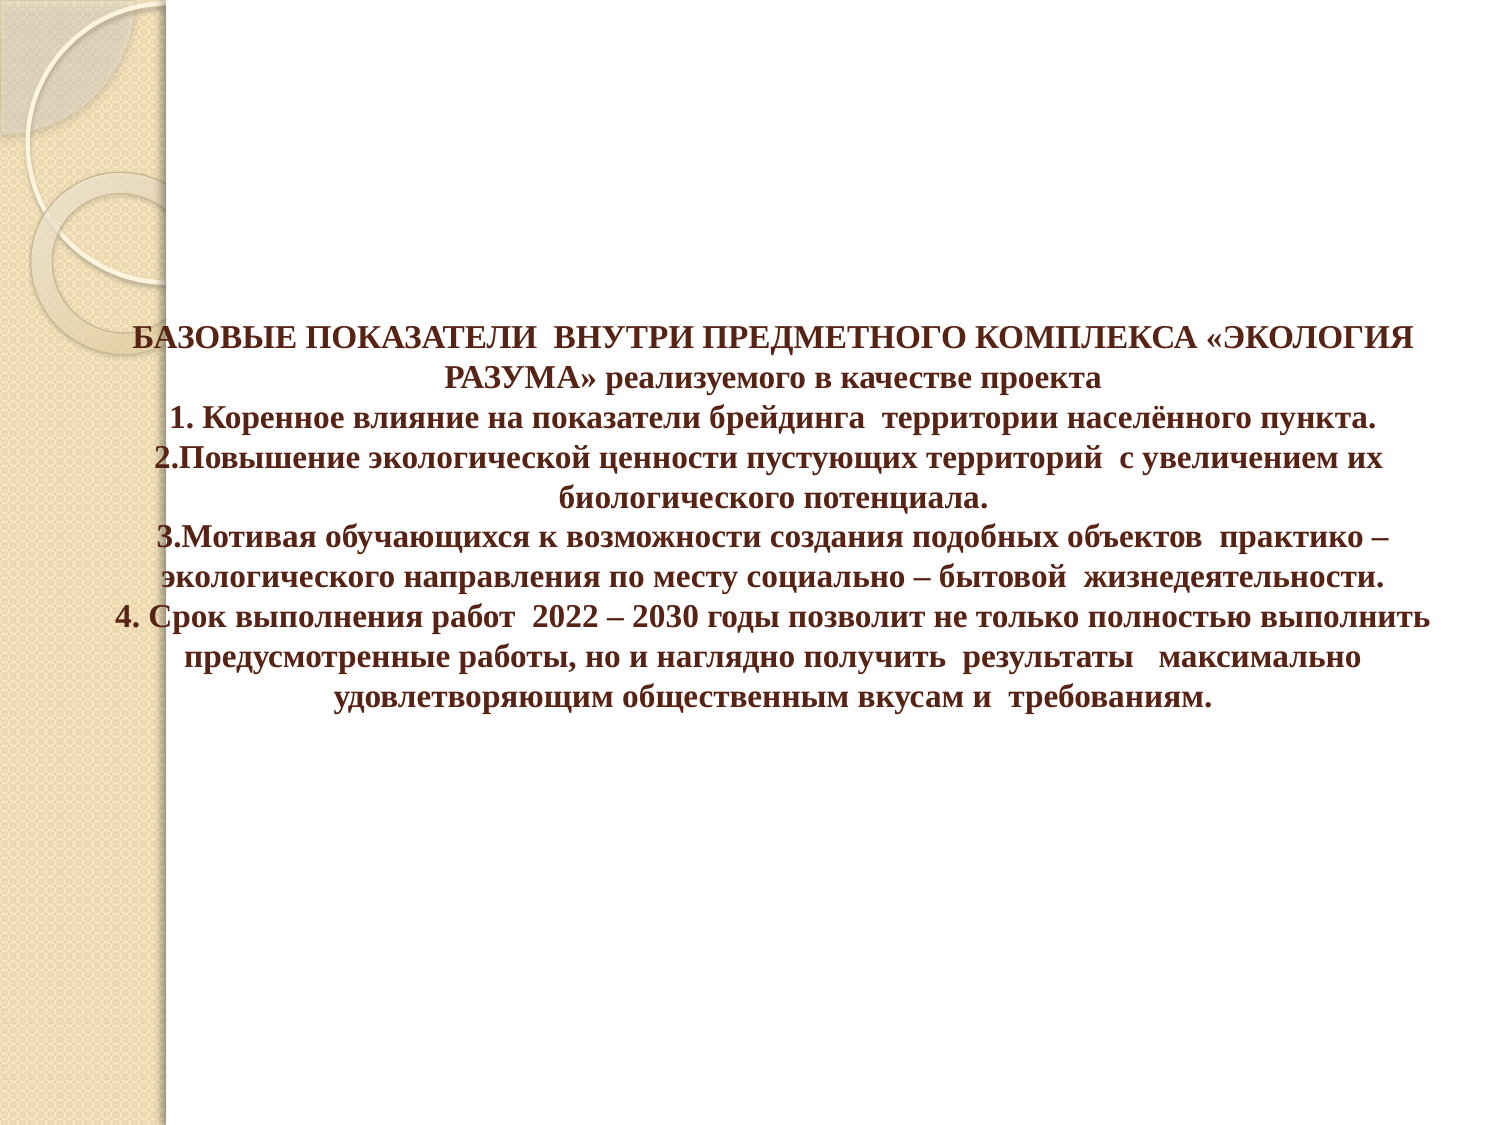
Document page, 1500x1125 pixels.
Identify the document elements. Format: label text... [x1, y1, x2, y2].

title БАЗОВЫЕ ПОКАЗАТЕЛИ ВНУТРИ ПРЕДМЕТНОГО КОМПЛЕКСА «ЭКОЛОГИЯ РАЗУМА» реализуемого в качестве проекта 1. Коренное влияние на показатели брейдинга территории населённого пункта. 2.Повышение экологической ценности пустующих территорий с увеличением их биологического потенциала. 3.Мотивая обучающихся к возможности создания подобных объектов практико – экологического направления по месту социально – бытовой жизнедеятельности. 4. Срок выполнения работ 2022 – 2030 годы позволит не только полностью выполнить предусмотренные работы, но и наглядно получить результаты максимально удовлетворяющим общественным вкусам и требованиям. [82, 45, 1466, 985]
